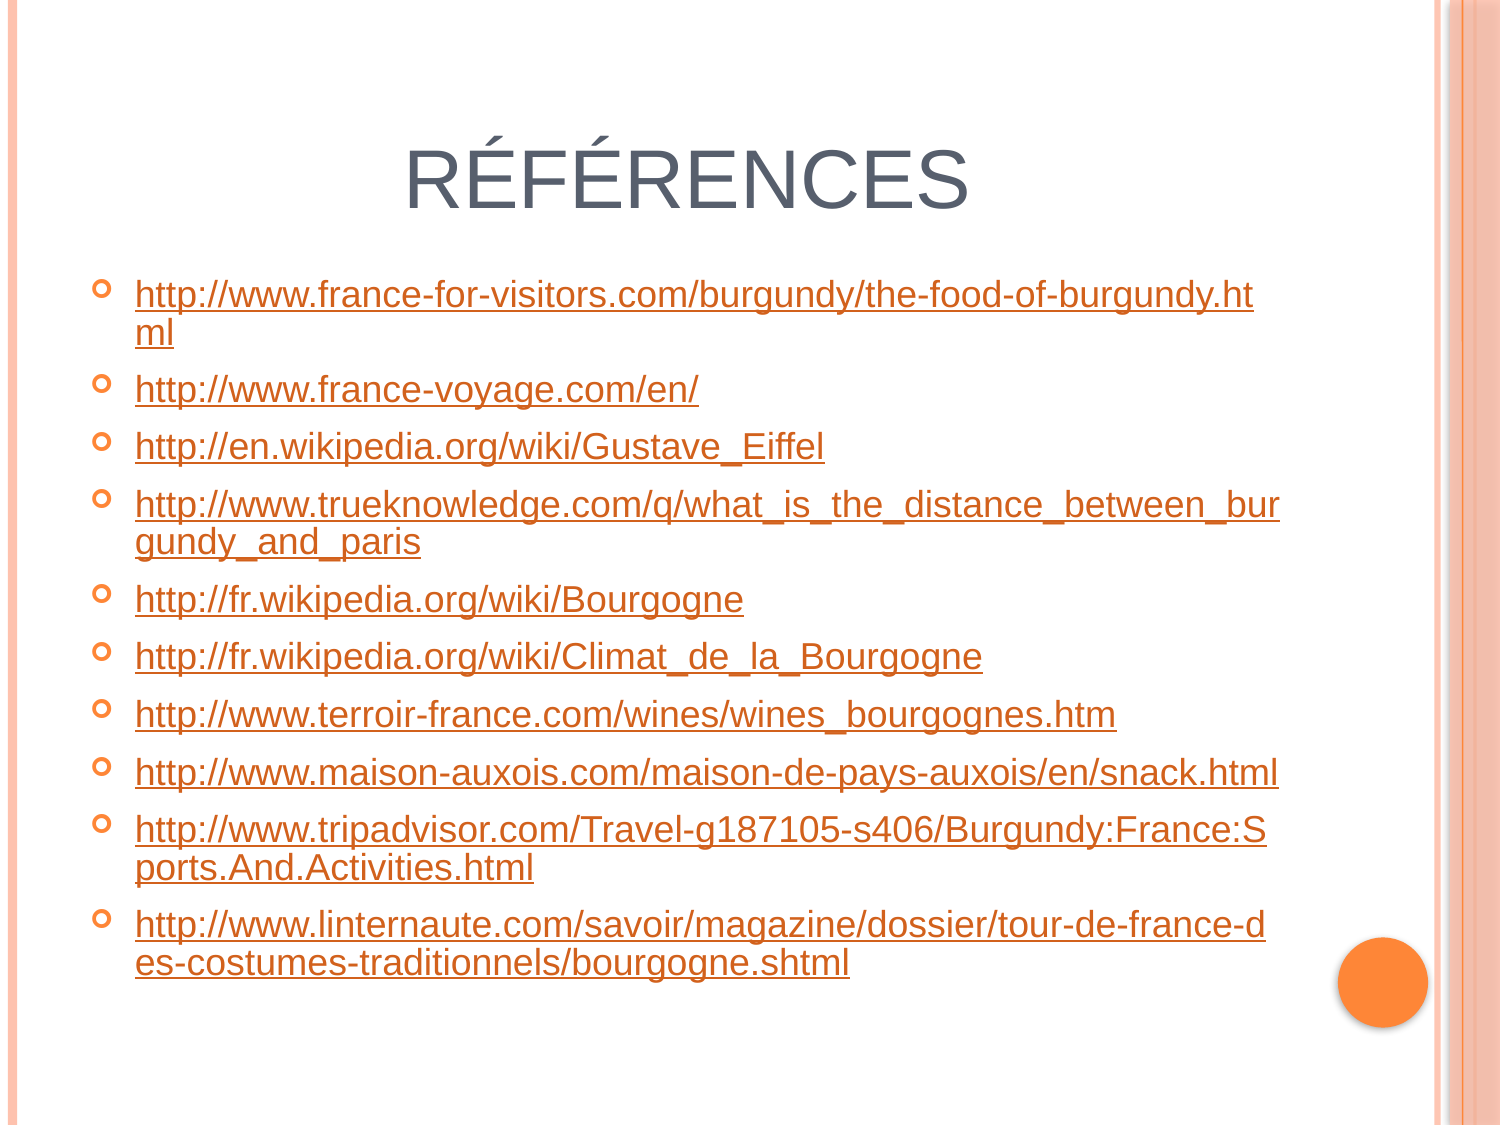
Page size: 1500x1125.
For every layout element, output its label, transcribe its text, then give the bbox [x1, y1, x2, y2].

list http://www.france-for-visitors.com/burgundy/the-food-of-burgundy.html http://www.france-voyage.com/en/ http://en.wikipedia.org/wiki/Gustave_Eiffel http://www.trueknowledge.com/q/what_is_the_distance_between_burgundy_and_paris http://fr.wikipedia.org/wiki/Bourgogne http://fr.wikipedia.org/wiki/Climat_de_la_Bourgogne http://www.terroir-france.com/wines/wines_bourgognes.htm http://www.maison-auxois.com/maison-de-pays-auxois/en/snack.html http://www.tripadvisor.com/Travel-g187105-s406/Burgundy:France:Sports.And.Activities.html http://www.linternaute.com/savoir/magazine/dossier/tour-de-france-des-costumes-traditionnels/bourgogne.shtml [74, 262, 1301, 1063]
title Références [75, 45, 1300, 233]
